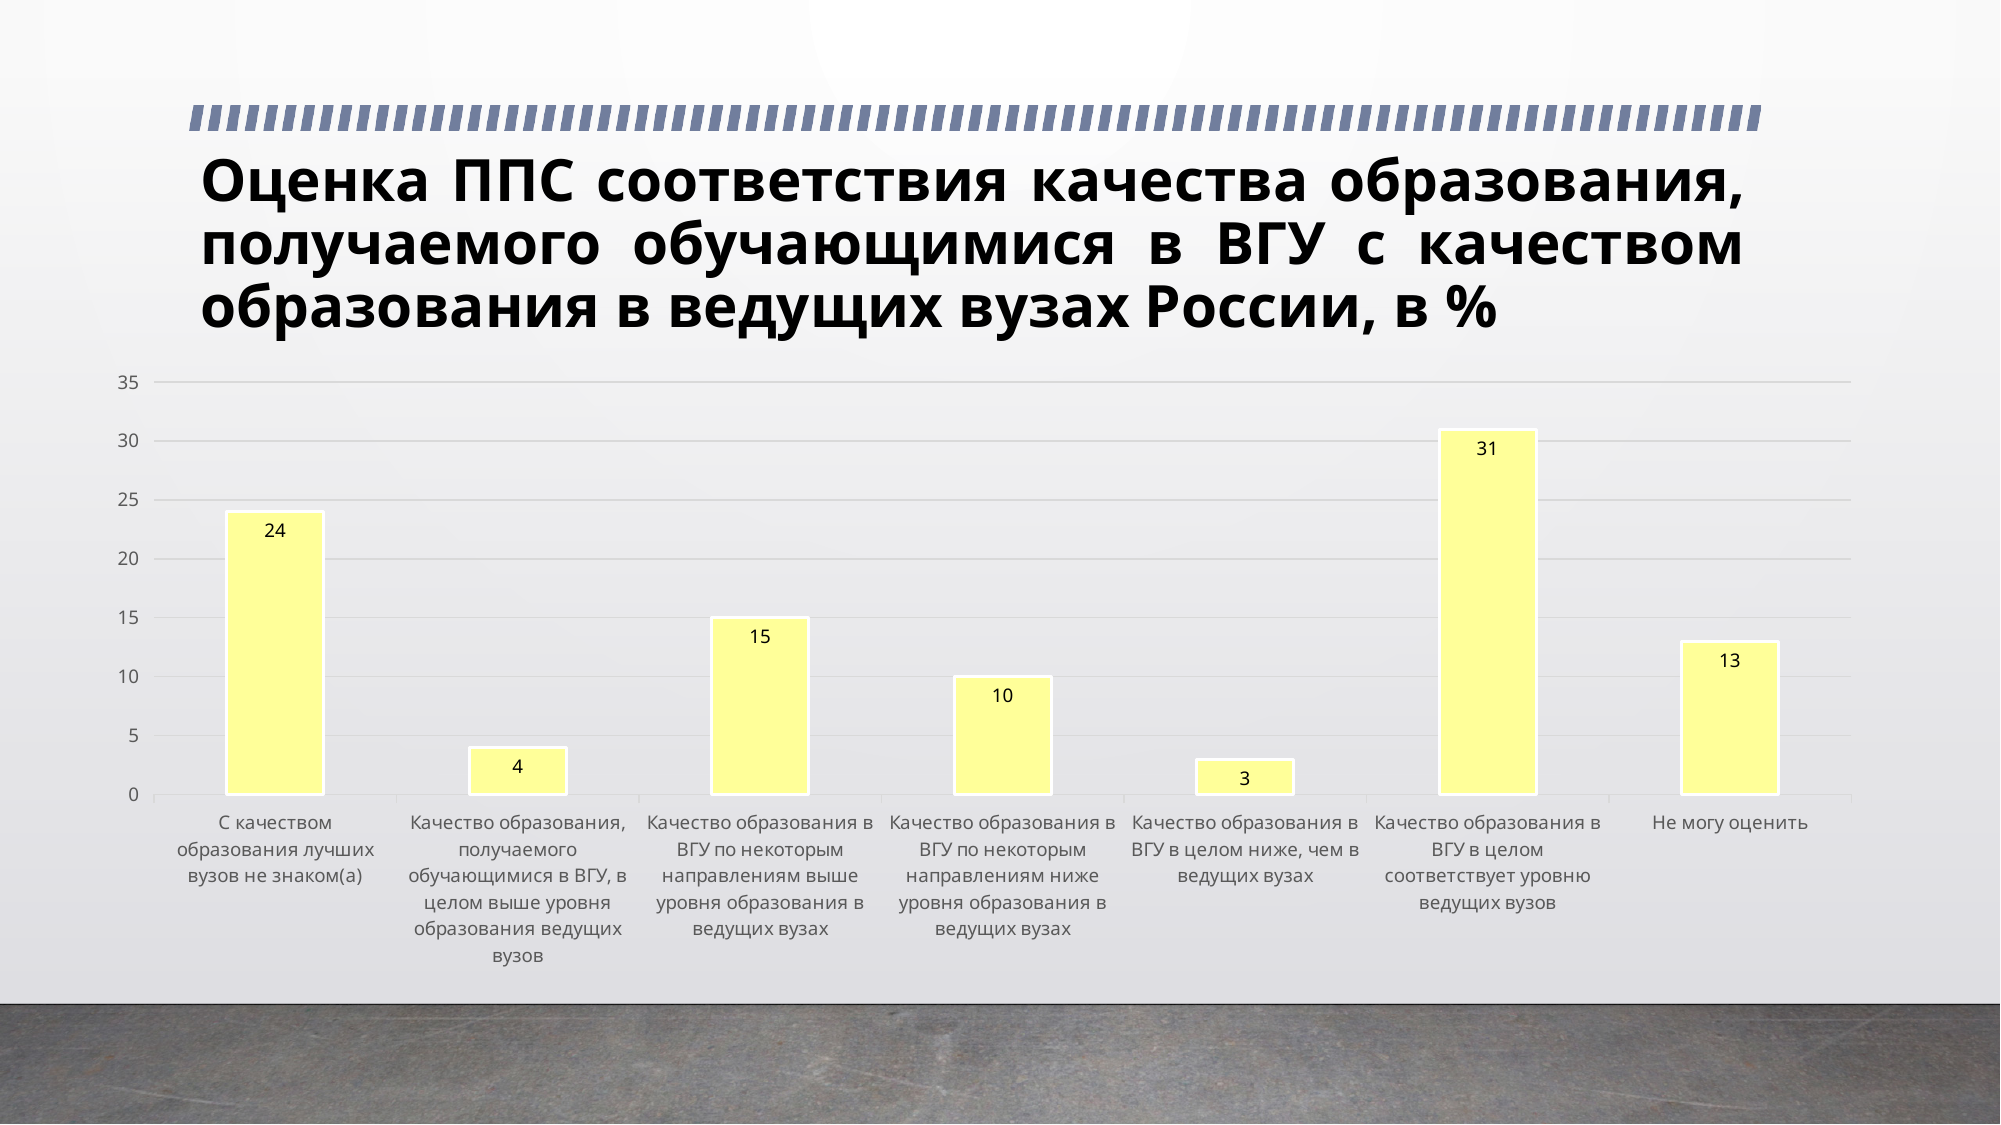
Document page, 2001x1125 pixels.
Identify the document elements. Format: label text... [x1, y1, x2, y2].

chart [80, 356, 1888, 982]
picture [0, 1004, 2000, 1124]
title Оценка ППС соответствия качества образования, получаемого обучающимися в ВГУ с качеством образования в ведущих вузах России, в % [185, 143, 1761, 356]
